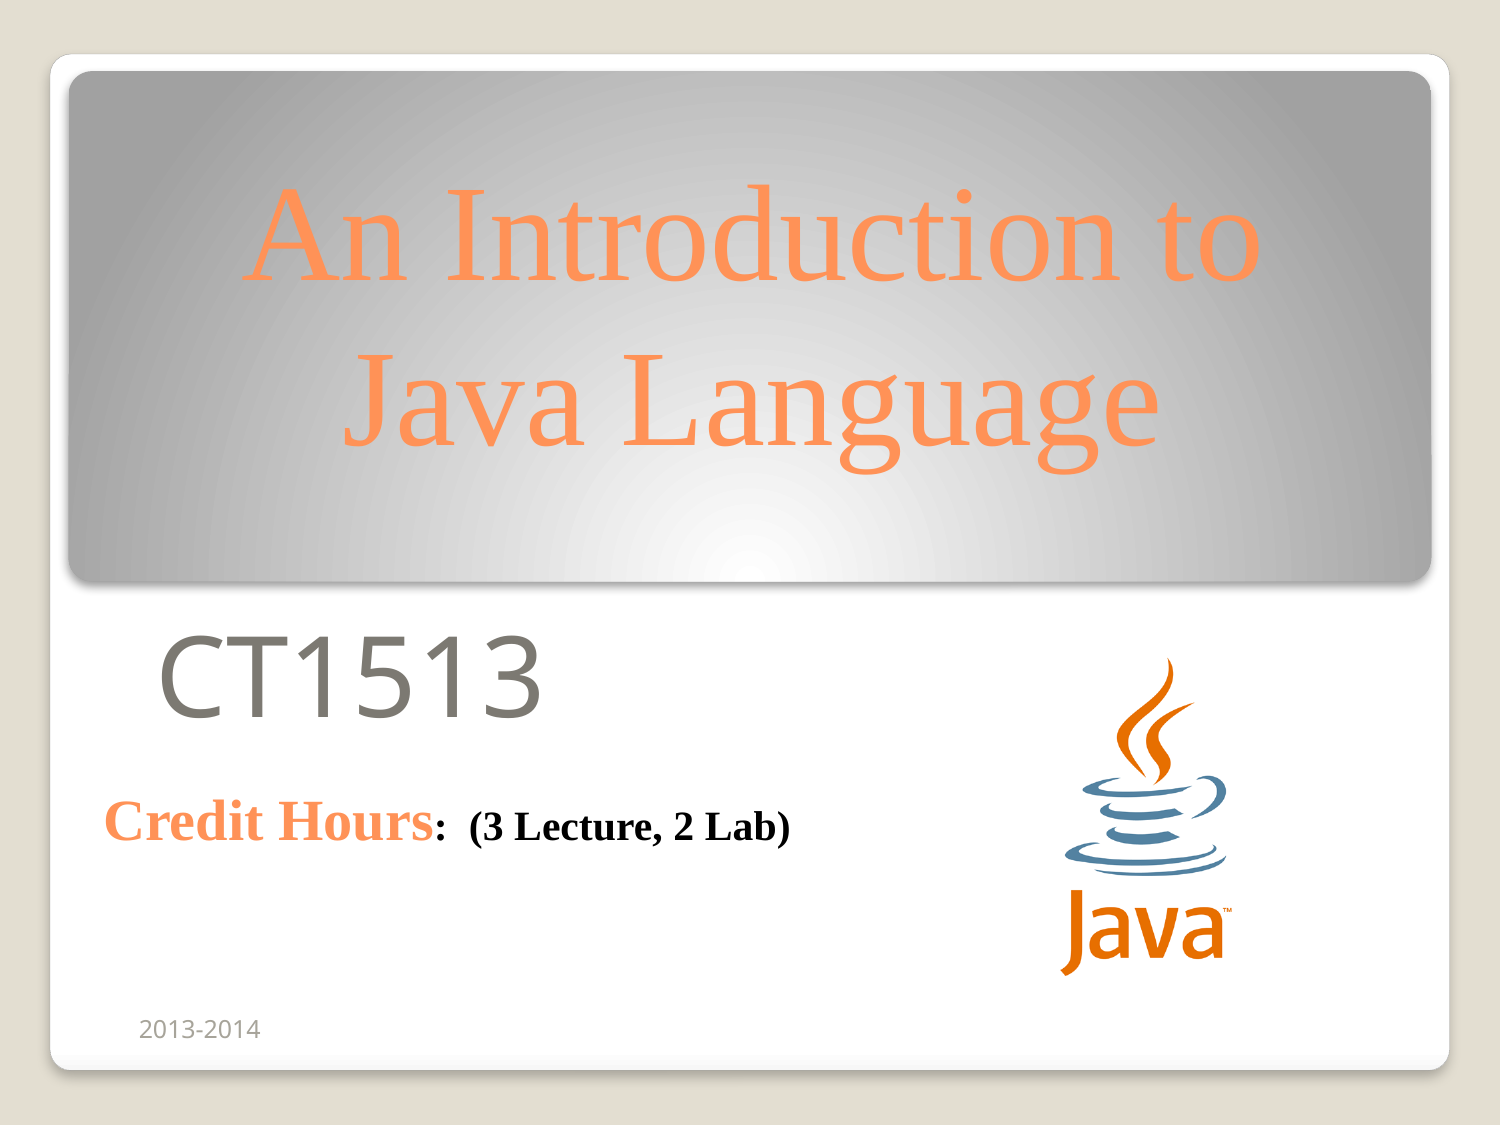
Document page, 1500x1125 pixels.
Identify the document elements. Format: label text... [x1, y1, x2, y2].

subtitle CT1513 [118, 604, 573, 755]
footer 2013-2014 [123, 975, 774, 1051]
picture [962, 633, 1330, 1000]
text_box Credit Hours: (3 Lecture, 2 Lab) [88, 775, 955, 905]
title An Introduction to Java Language [123, 90, 1382, 481]
